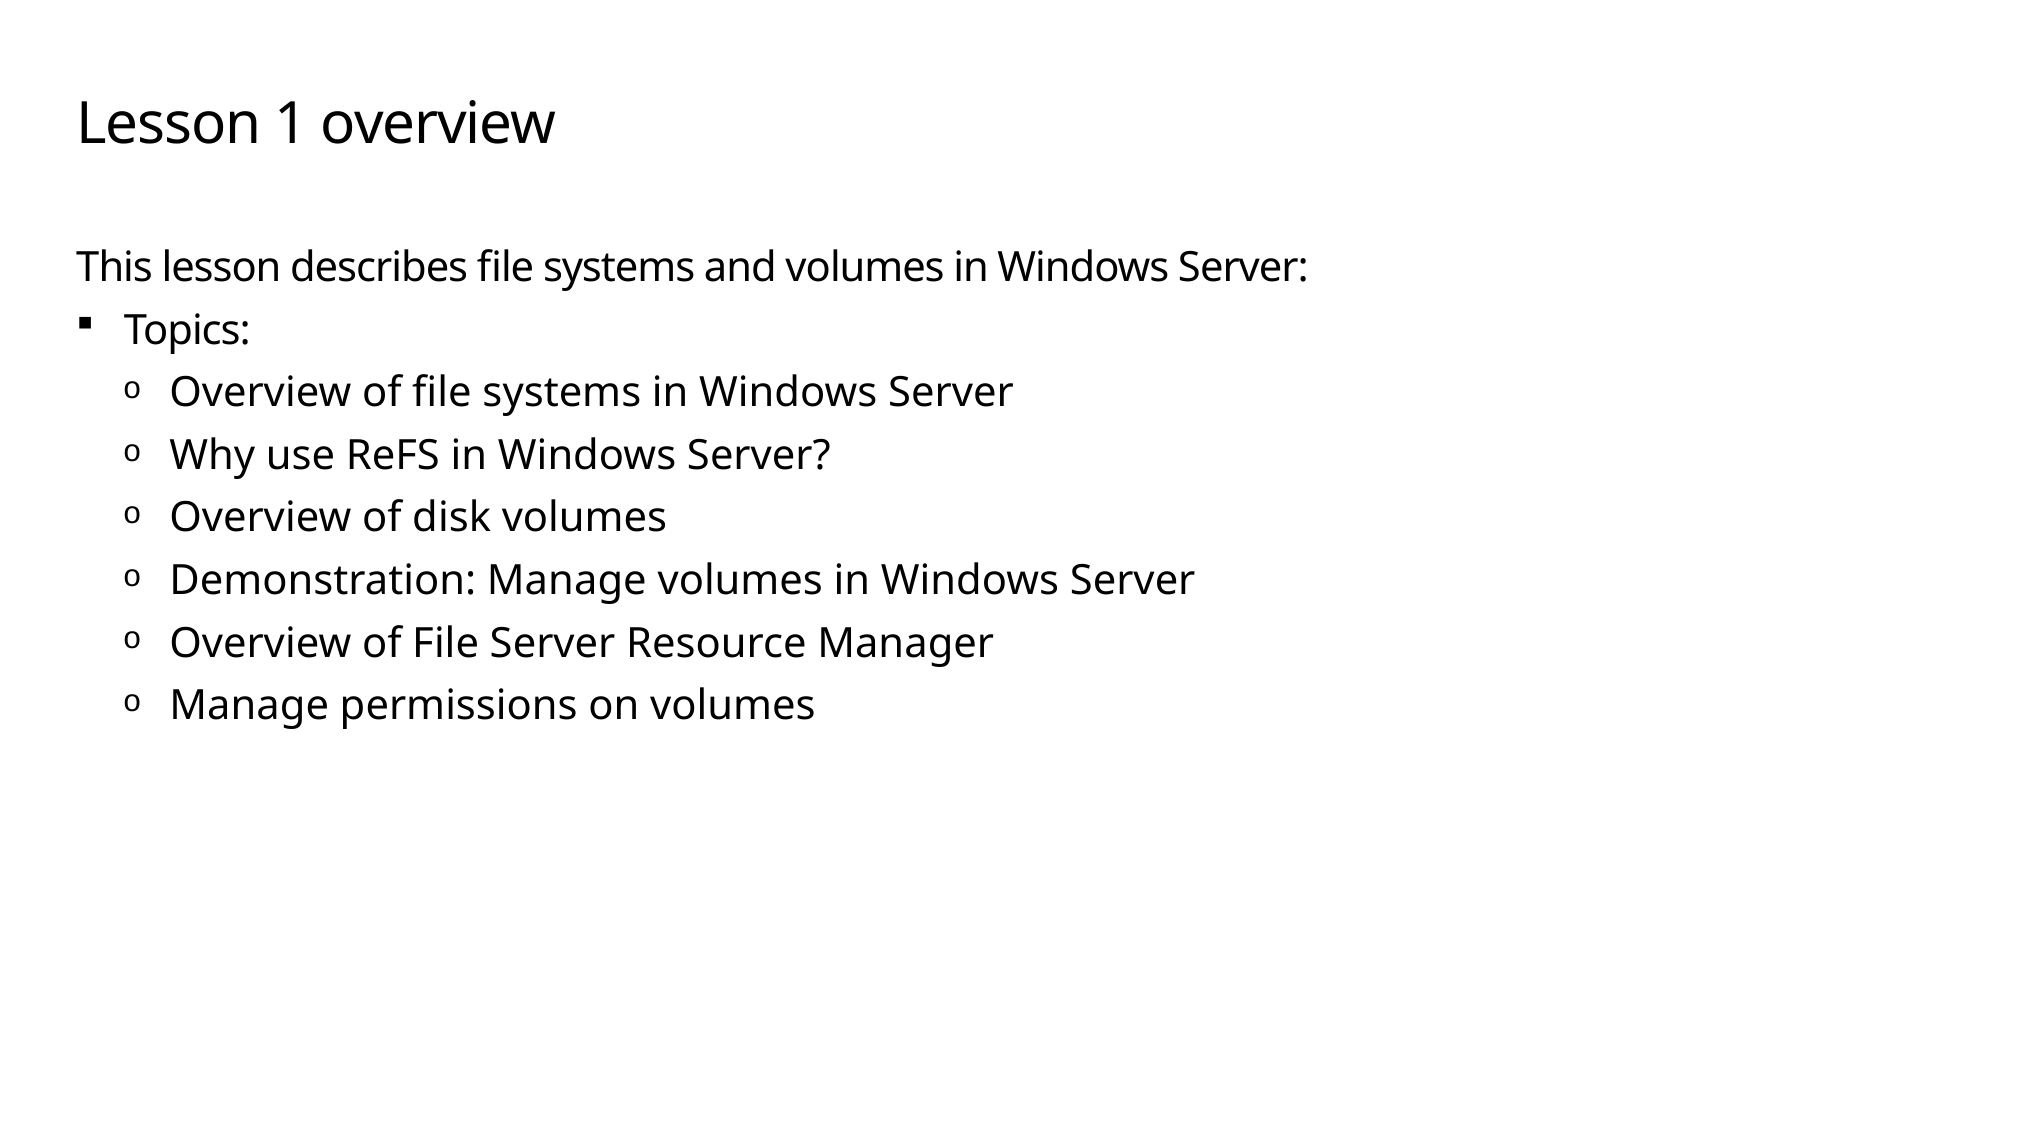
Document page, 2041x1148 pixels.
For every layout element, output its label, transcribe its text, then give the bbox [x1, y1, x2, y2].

list This lesson describes file systems and volumes in Windows Server: Topics: Overview of file systems in Windows Server Why use ReFS in Windows Server? Overview of disk volumes Demonstration: Manage volumes in Windows Server Overview of File Server Resource Manager Manage permissions on volumes [76, 240, 1970, 1074]
title Lesson 1 overview [76, 93, 1968, 161]
